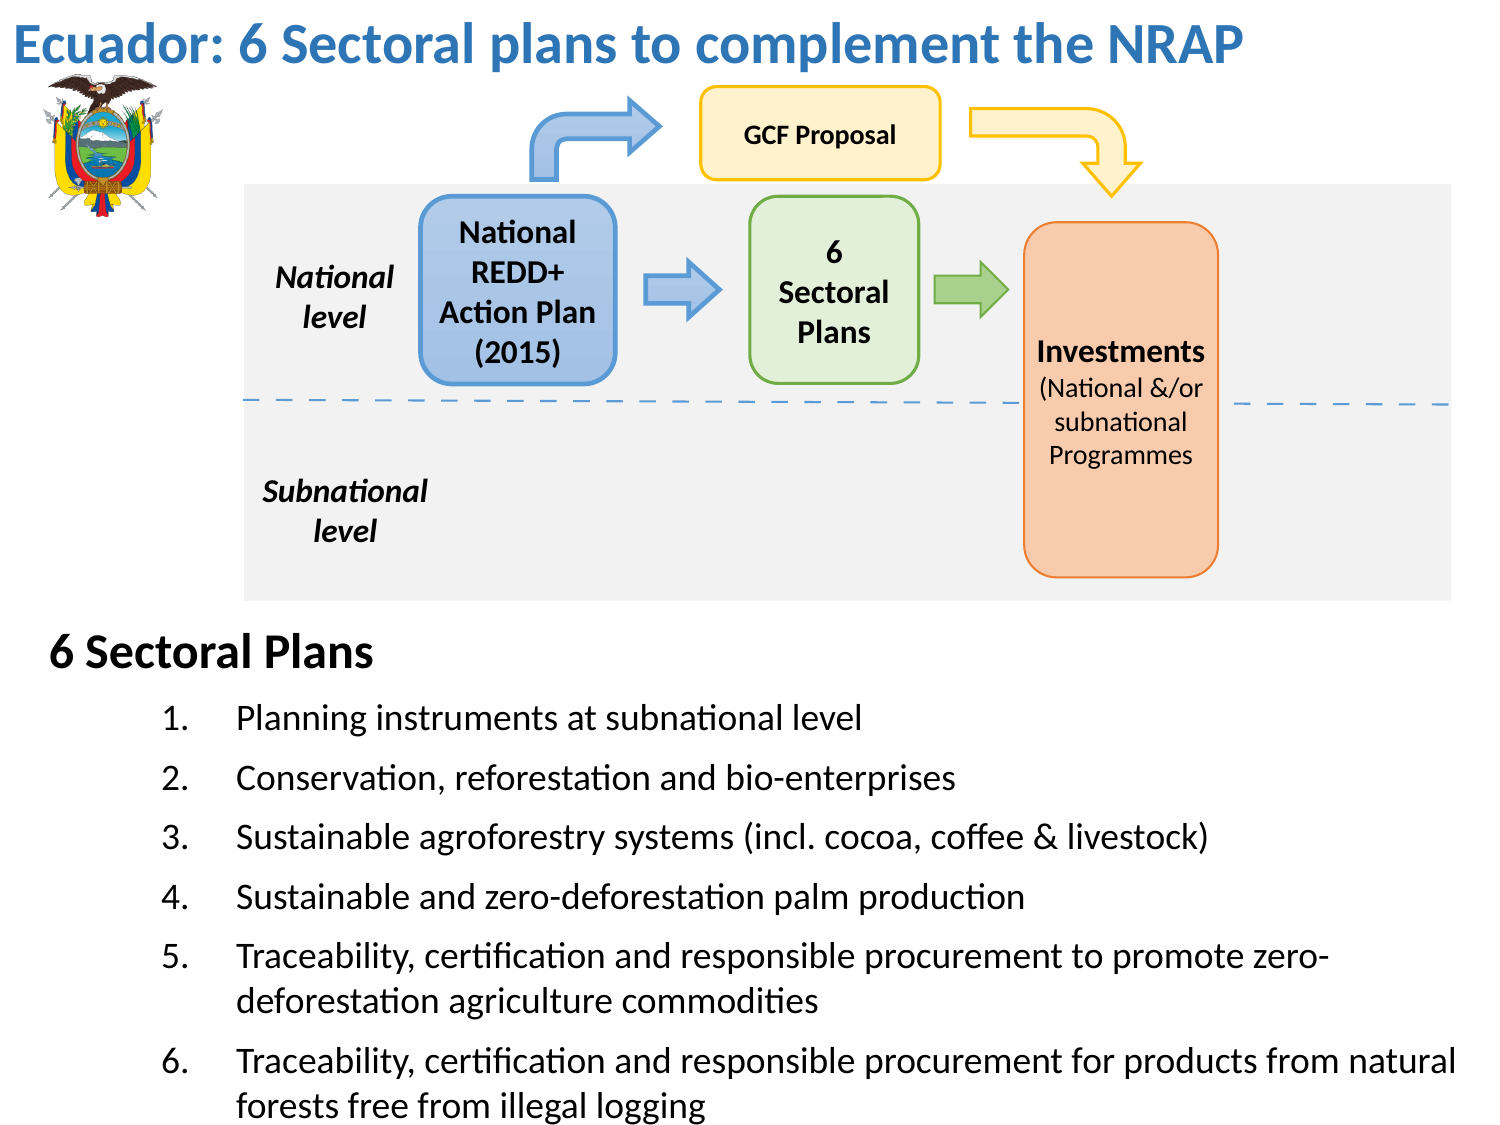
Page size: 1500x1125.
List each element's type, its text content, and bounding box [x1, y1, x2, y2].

text_box 6 Sectoral Plans [749, 196, 919, 384]
text_box [934, 261, 1009, 318]
text_box Investments (National &/or subnational Programmes [1024, 405, 1219, 578]
text_box 6 Sectoral Plans Planning instruments at subnational level Conservation, reforestation and bio-enterprises Sustainable agroforestry systems (incl. cocoa, coffee & livestock) Sustainable and zero-deforestation palm production Traceability, certification and responsible procurement to promote zero-deforestation agriculture commodities Traceability, certification and responsible procurement for products from natural forests free from illegal logging [37, 612, 1500, 1125]
text_box [645, 262, 720, 318]
text_box National REDD+ Action Plan (2015) [420, 196, 616, 384]
text_box [531, 100, 660, 180]
text_box [244, 184, 1452, 399]
text_box [970, 108, 1141, 197]
text_box GCF Proposal [700, 86, 941, 180]
text_box Subnational level [244, 462, 447, 557]
picture [43, 74, 163, 217]
text_box [244, 405, 1452, 601]
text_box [242, 399, 1452, 405]
text_box National level [253, 248, 417, 343]
text_box Ecuador: 6 Sectoral plans to complement the NRAP [0, 0, 1500, 83]
text_box Investments (National &/or subnational Programmes [1024, 222, 1219, 399]
